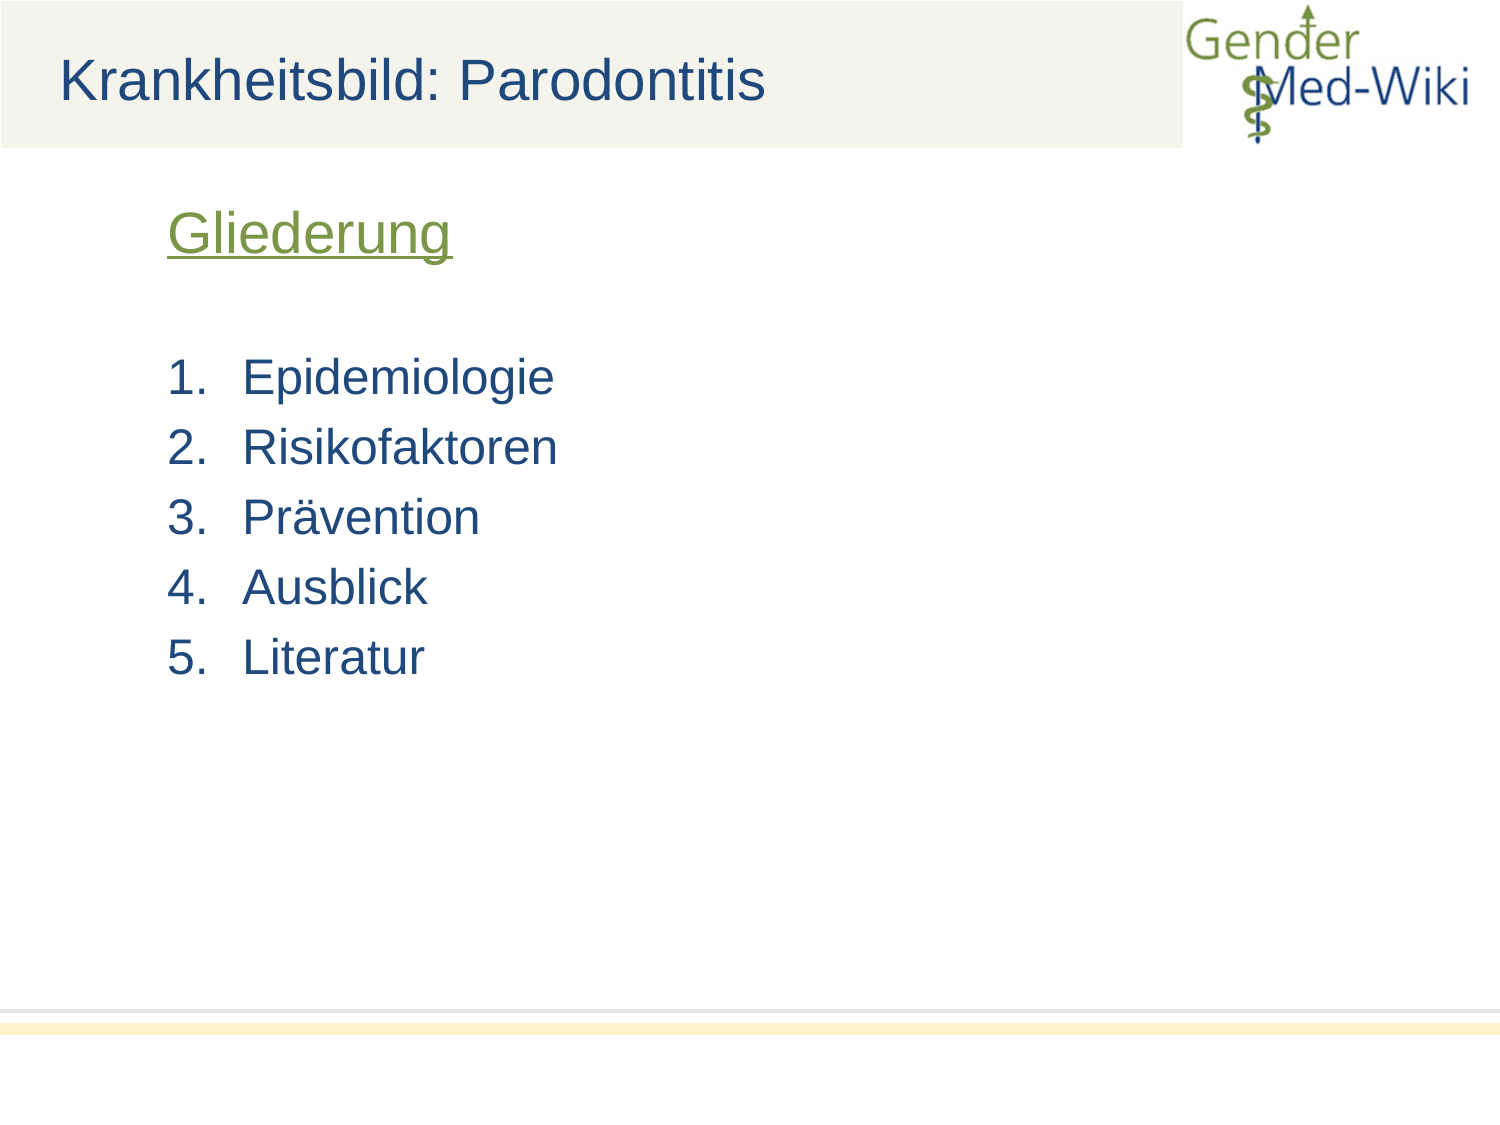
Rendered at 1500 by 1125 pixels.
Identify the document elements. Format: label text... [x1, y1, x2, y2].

list Gliederung Epidemiologie Risikofaktoren Prävention Ausblick Literatur [152, 187, 1210, 809]
text_box [0, 1023, 1500, 1035]
picture [1183, 0, 1471, 149]
text_box Krankheitsbild: Parodontitis [51, 35, 1118, 120]
